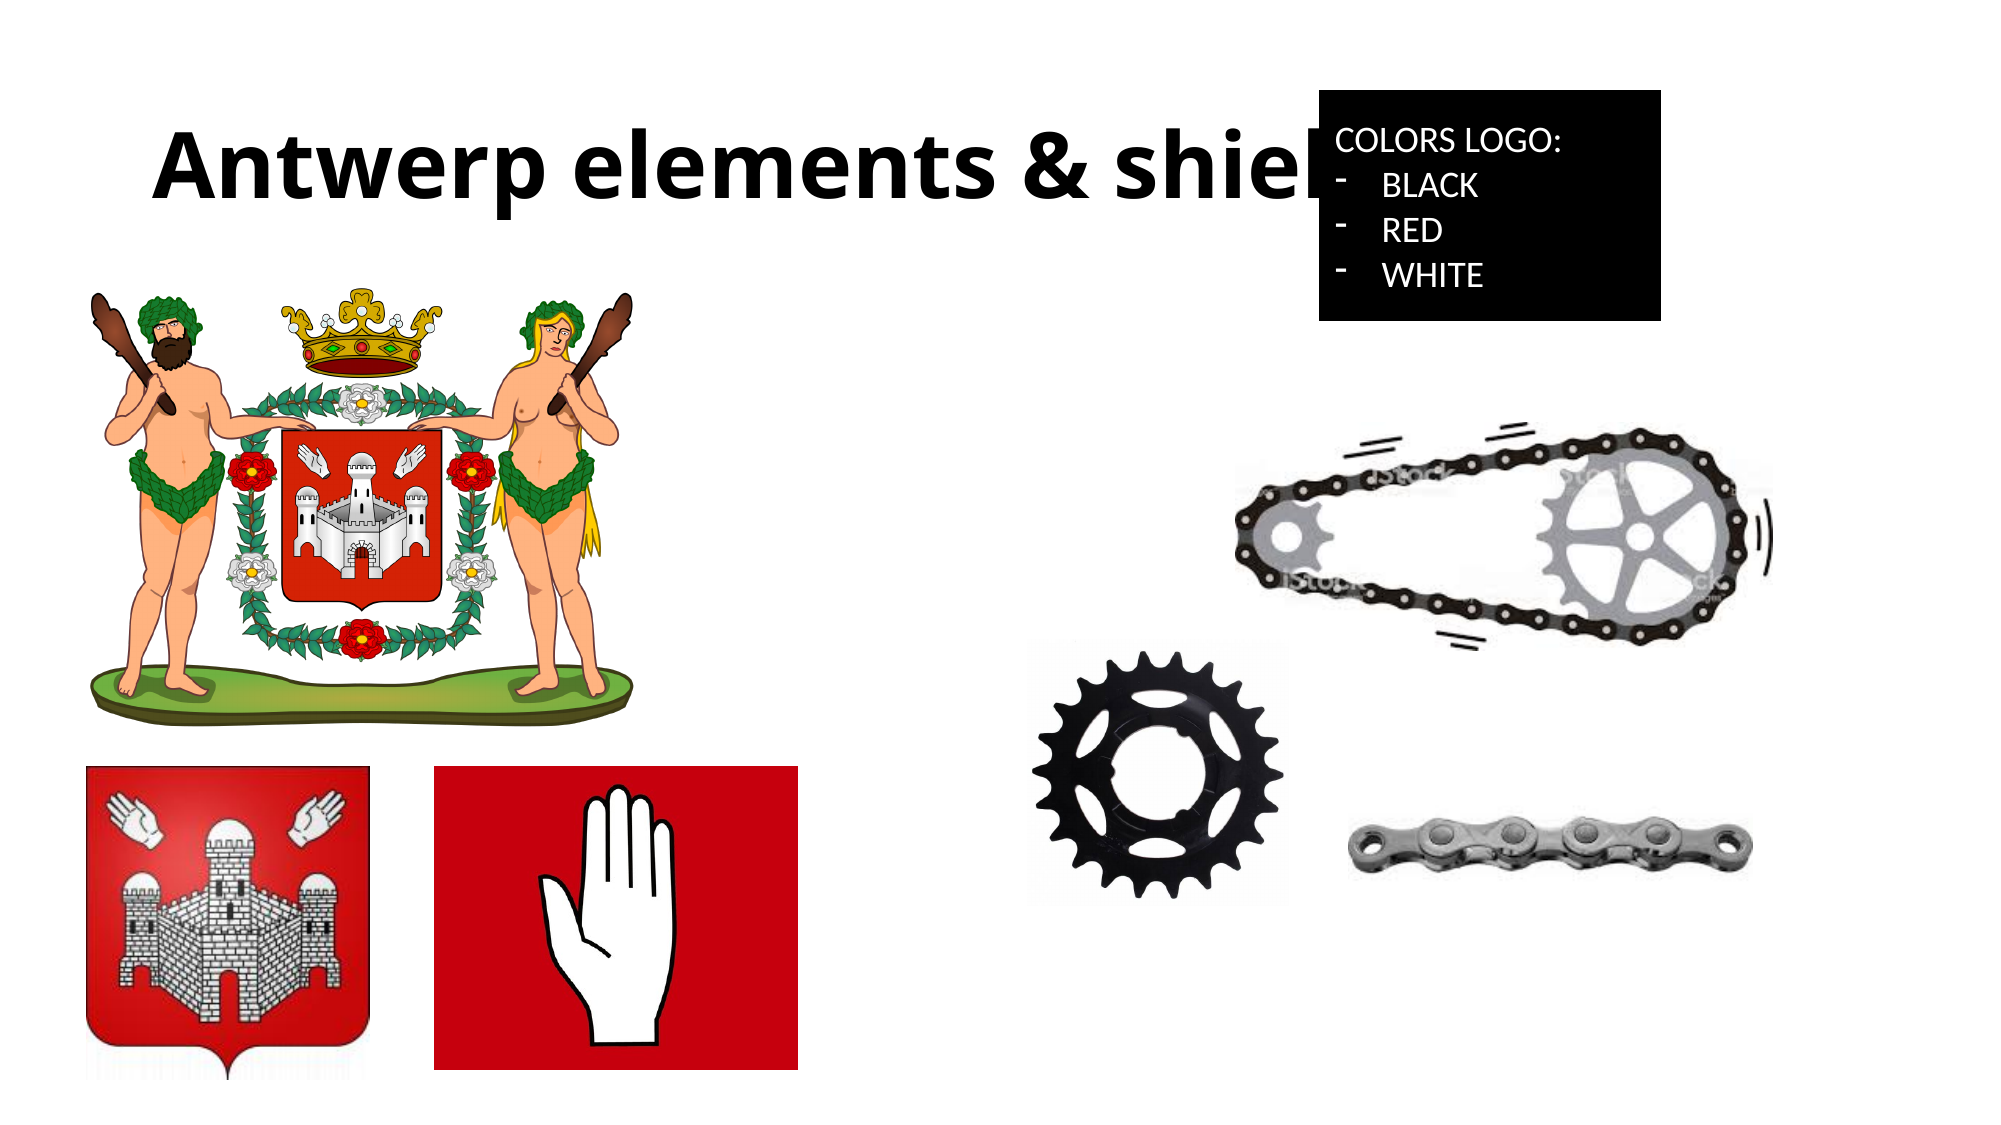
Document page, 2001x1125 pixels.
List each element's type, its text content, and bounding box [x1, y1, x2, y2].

title Antwerp elements & shield [137, 59, 1863, 278]
picture [1348, 693, 1753, 997]
picture [434, 766, 798, 1070]
picture [86, 284, 637, 730]
picture [86, 766, 370, 1080]
picture [1027, 422, 1773, 906]
text_box COLORS LOGO: BLACK RED WHITE [1319, 90, 1661, 321]
